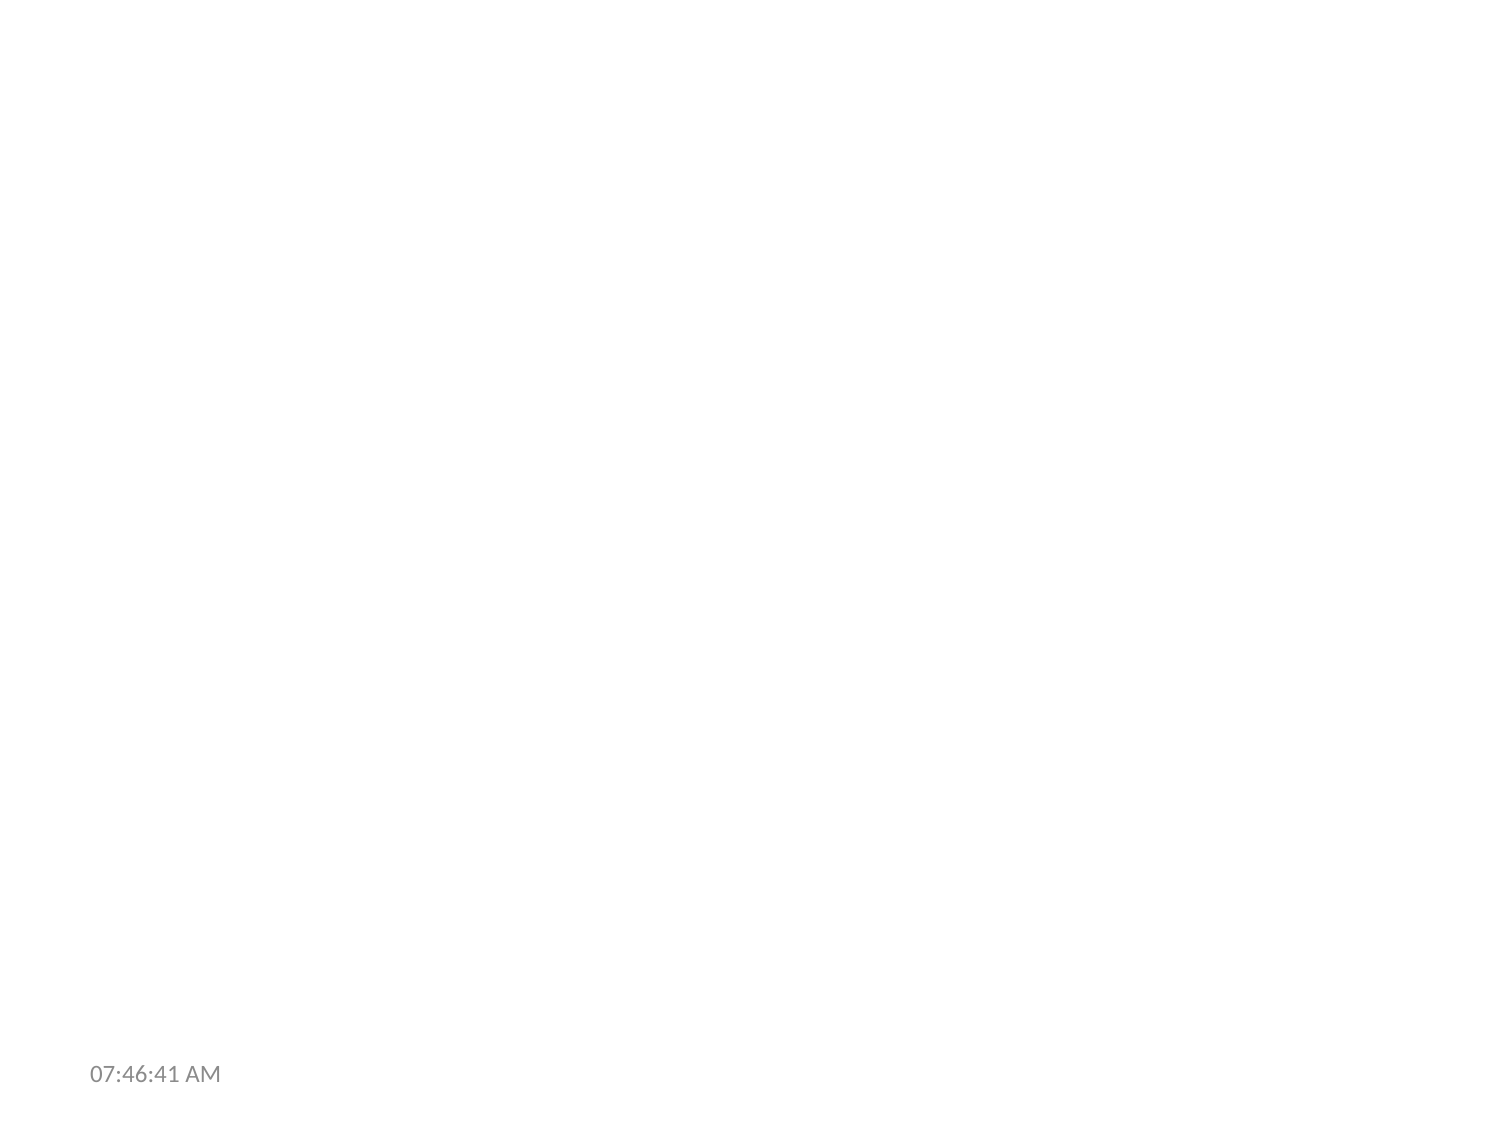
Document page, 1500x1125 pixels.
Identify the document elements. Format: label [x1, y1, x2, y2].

slide_number [75, 1042, 425, 1103]
